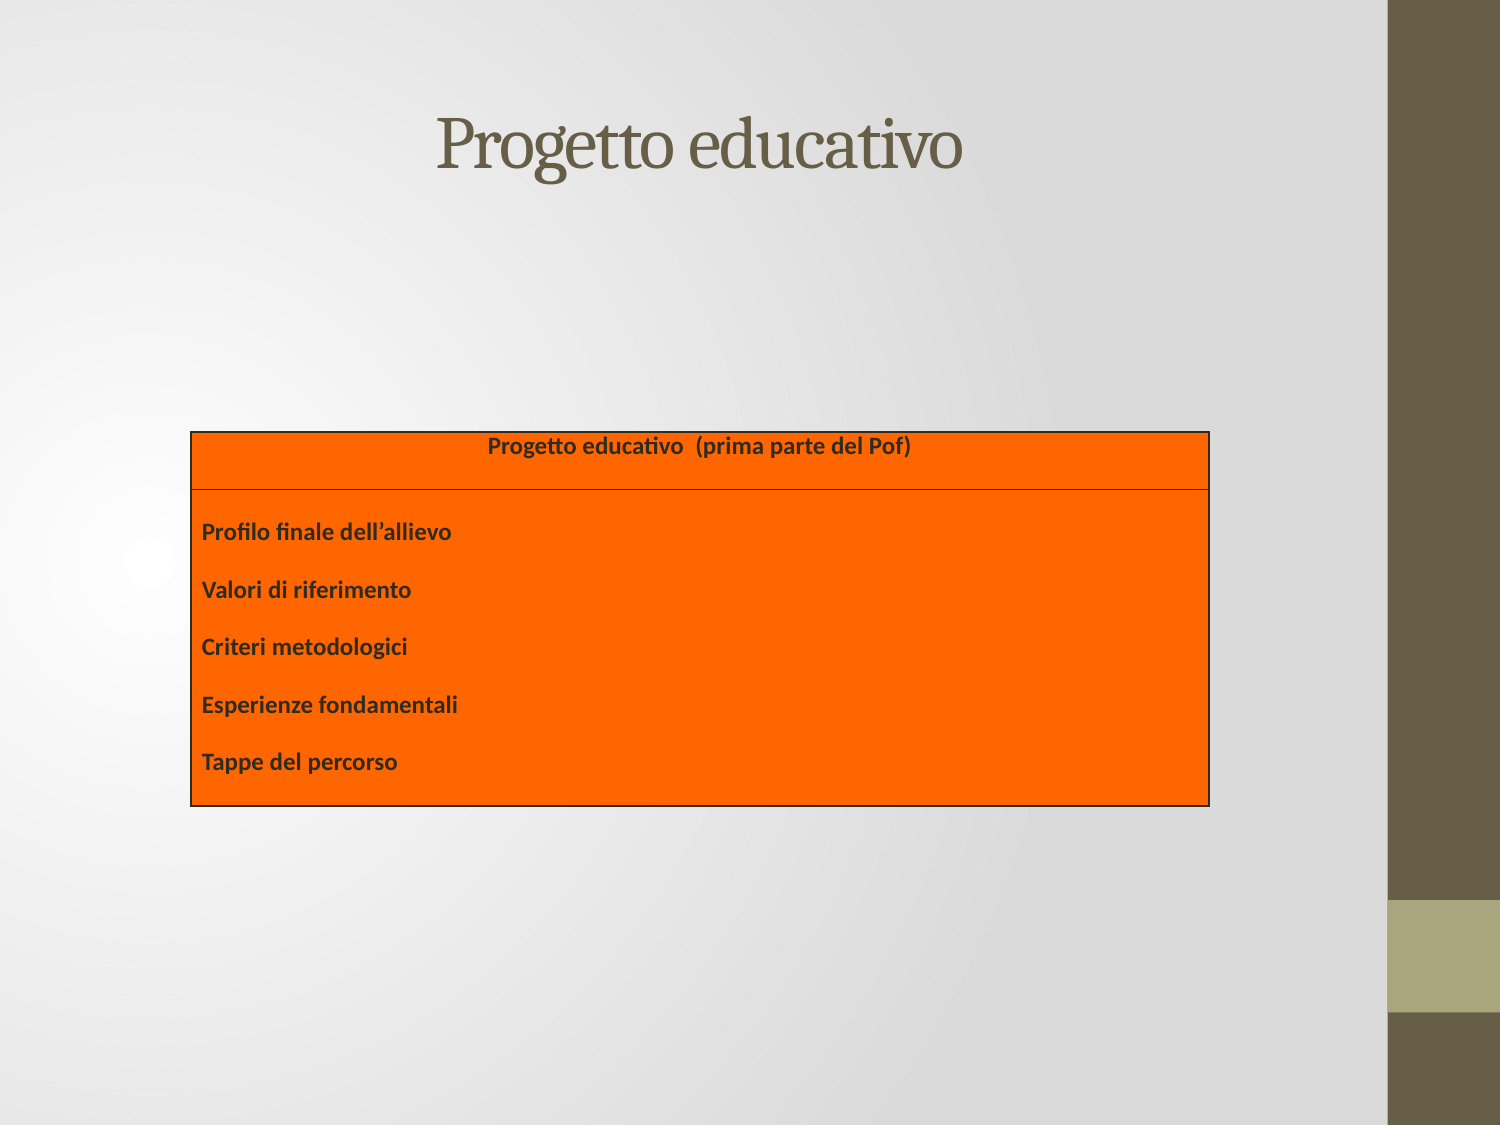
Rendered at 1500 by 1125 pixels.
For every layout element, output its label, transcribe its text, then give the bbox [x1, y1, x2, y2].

table_header Progetto educativo (prima parte del Pof) [192, 433, 1208, 489]
table_cell Profilo finale dell’allievo Valori di riferimento Criteri metodologici Esperienze fondamentali Tappe del percorso [192, 490, 1208, 805]
title Progetto educativo [75, 45, 1325, 233]
